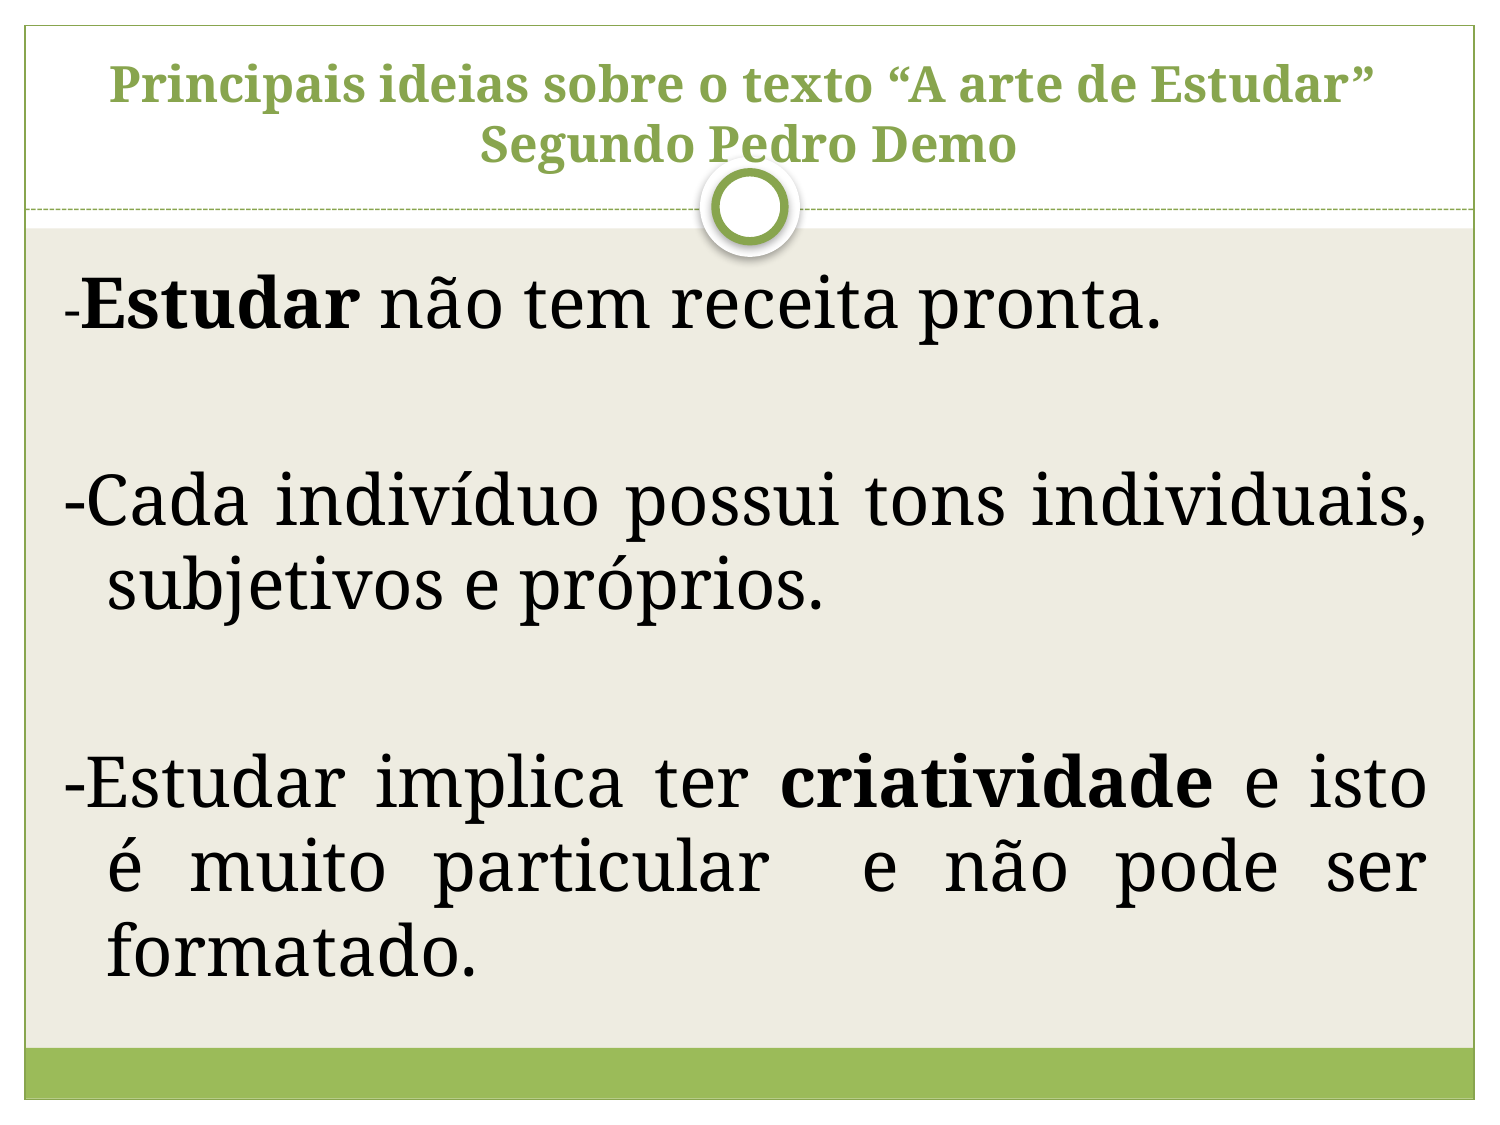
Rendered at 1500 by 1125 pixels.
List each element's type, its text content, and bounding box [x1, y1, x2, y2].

list -Estudar não tem receita pronta. -Cada indivíduo possui tons individuais, subjetivos e próprios. -Estudar implica ter criatividade e isto é muito particular e não pode ser formatado. [49, 250, 1445, 1001]
title Principais ideias sobre o texto “A arte de Estudar” Segundo Pedro Demo [49, 7, 1450, 220]
